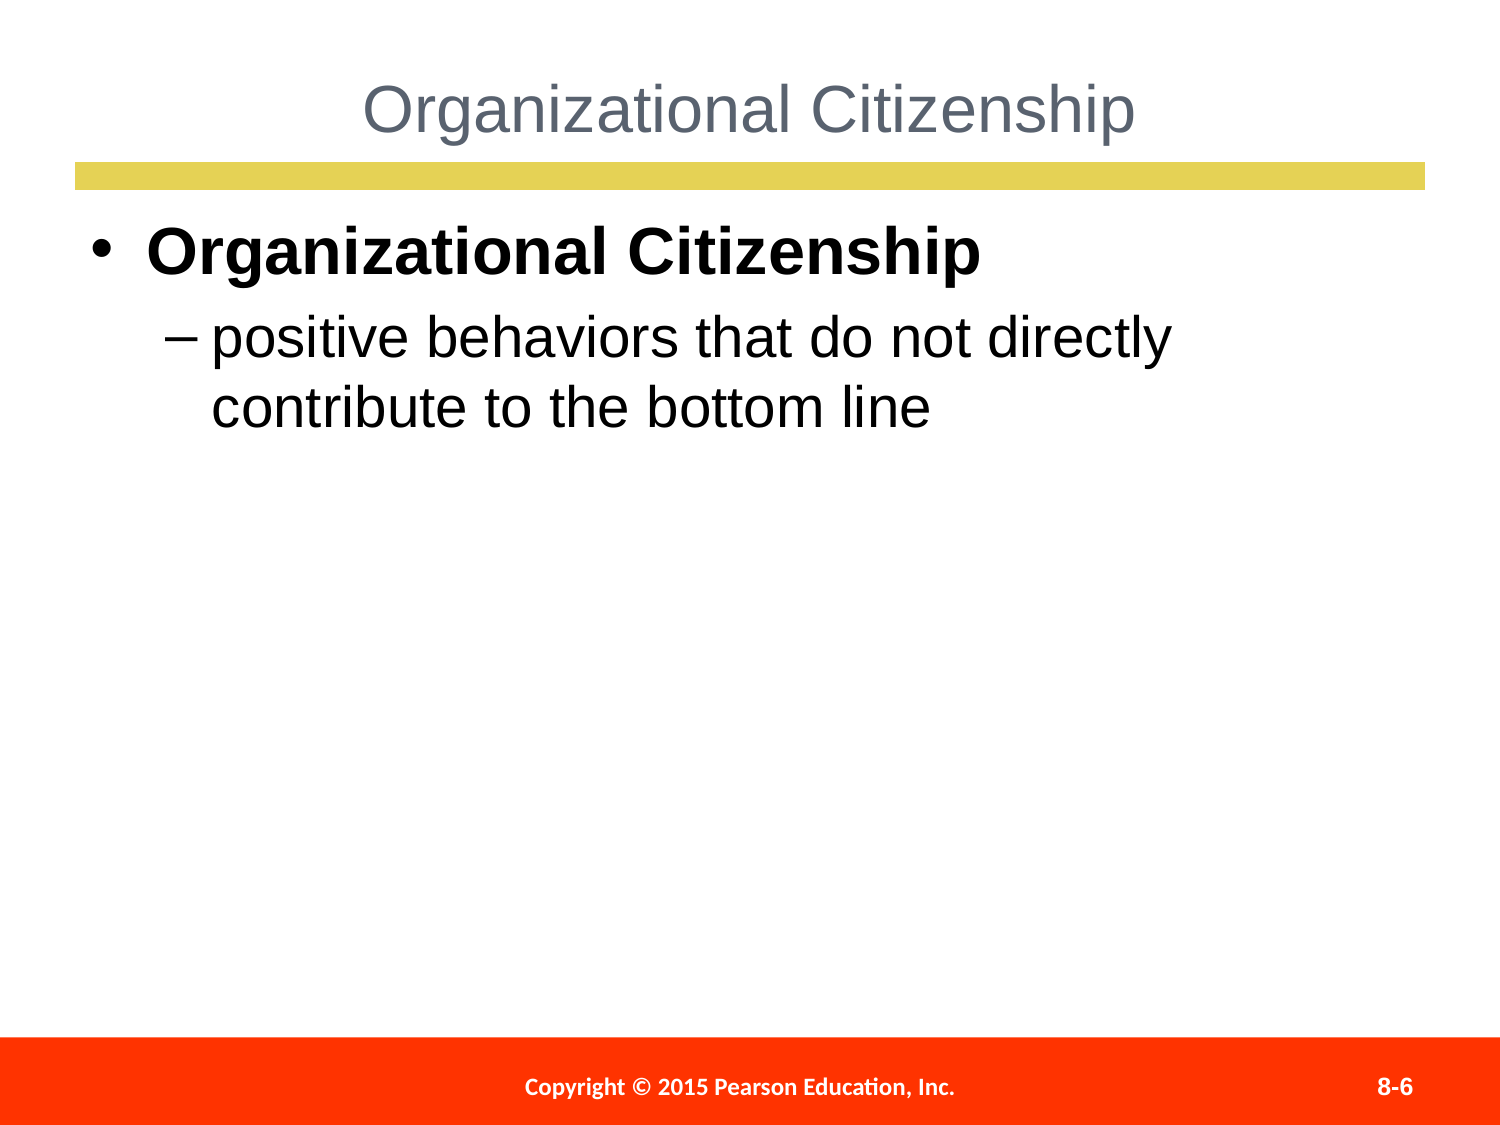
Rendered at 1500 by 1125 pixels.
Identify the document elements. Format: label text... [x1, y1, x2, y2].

title Organizational Citizenship [74, 12, 1426, 199]
list Organizational Citizenship positive behaviors that do not directly contribute to the bottom line [74, 199, 1426, 1006]
